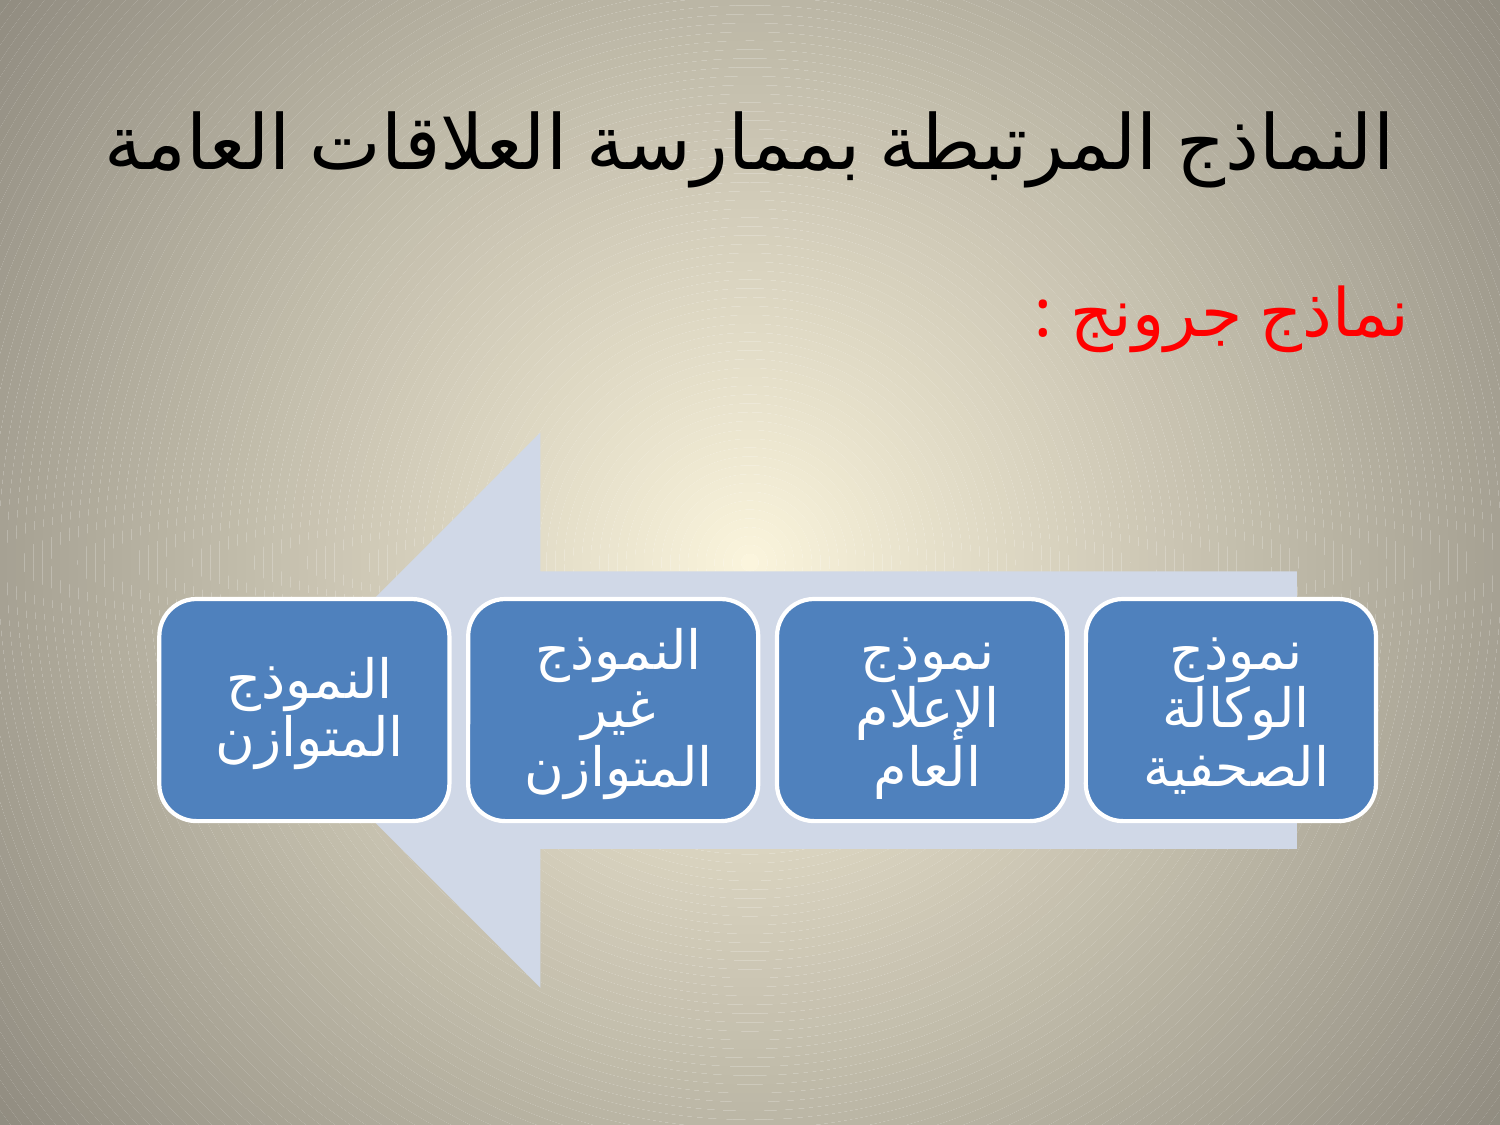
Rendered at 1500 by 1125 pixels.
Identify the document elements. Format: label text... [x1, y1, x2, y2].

list نماذج جرونج : [75, 262, 1425, 1005]
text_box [159, 432, 1377, 988]
title النماذج المرتبطة بممارسة العلاقات العامة [75, 45, 1425, 233]
